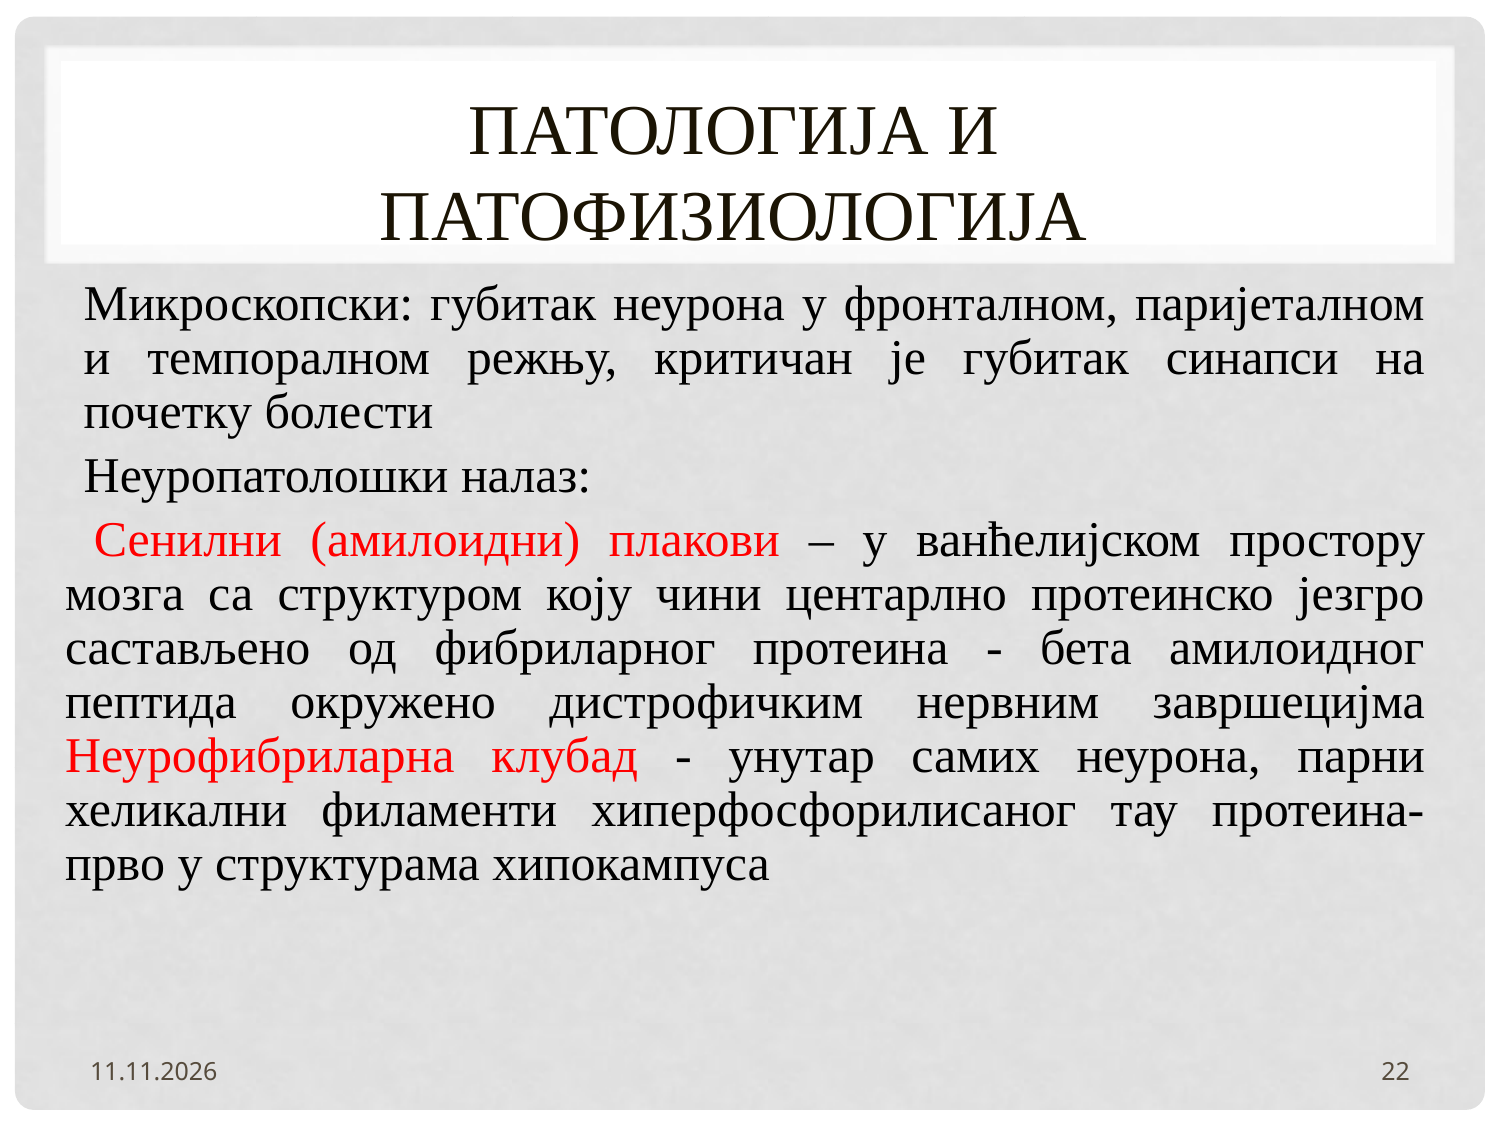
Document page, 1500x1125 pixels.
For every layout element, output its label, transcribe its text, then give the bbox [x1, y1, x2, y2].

title патологија и патофизиологија [106, 75, 1362, 263]
slide_number 22 [1074, 1042, 1425, 1103]
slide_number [75, 1042, 425, 1103]
list Микроскопски: губитак неурона у фронталном, паријеталном и темпоралном режњу, критичан је губитак синапси на почетку болести Неуропатолошки налаз: Сенилни (амилоидни) плакови – у ванћелијском простору мозга са структуром коју чини центарлно протеинско језгро састављено од фибриларног протеина - бета амилоидног пептида окружено дистрофичким нервним завршецијма Неурофибриларна клубад - унутар самих неурона, парни хеликални филаменти хиперфосфорилисаног тау протеина-прво у структурама хипокампуса [50, 269, 1441, 1050]
